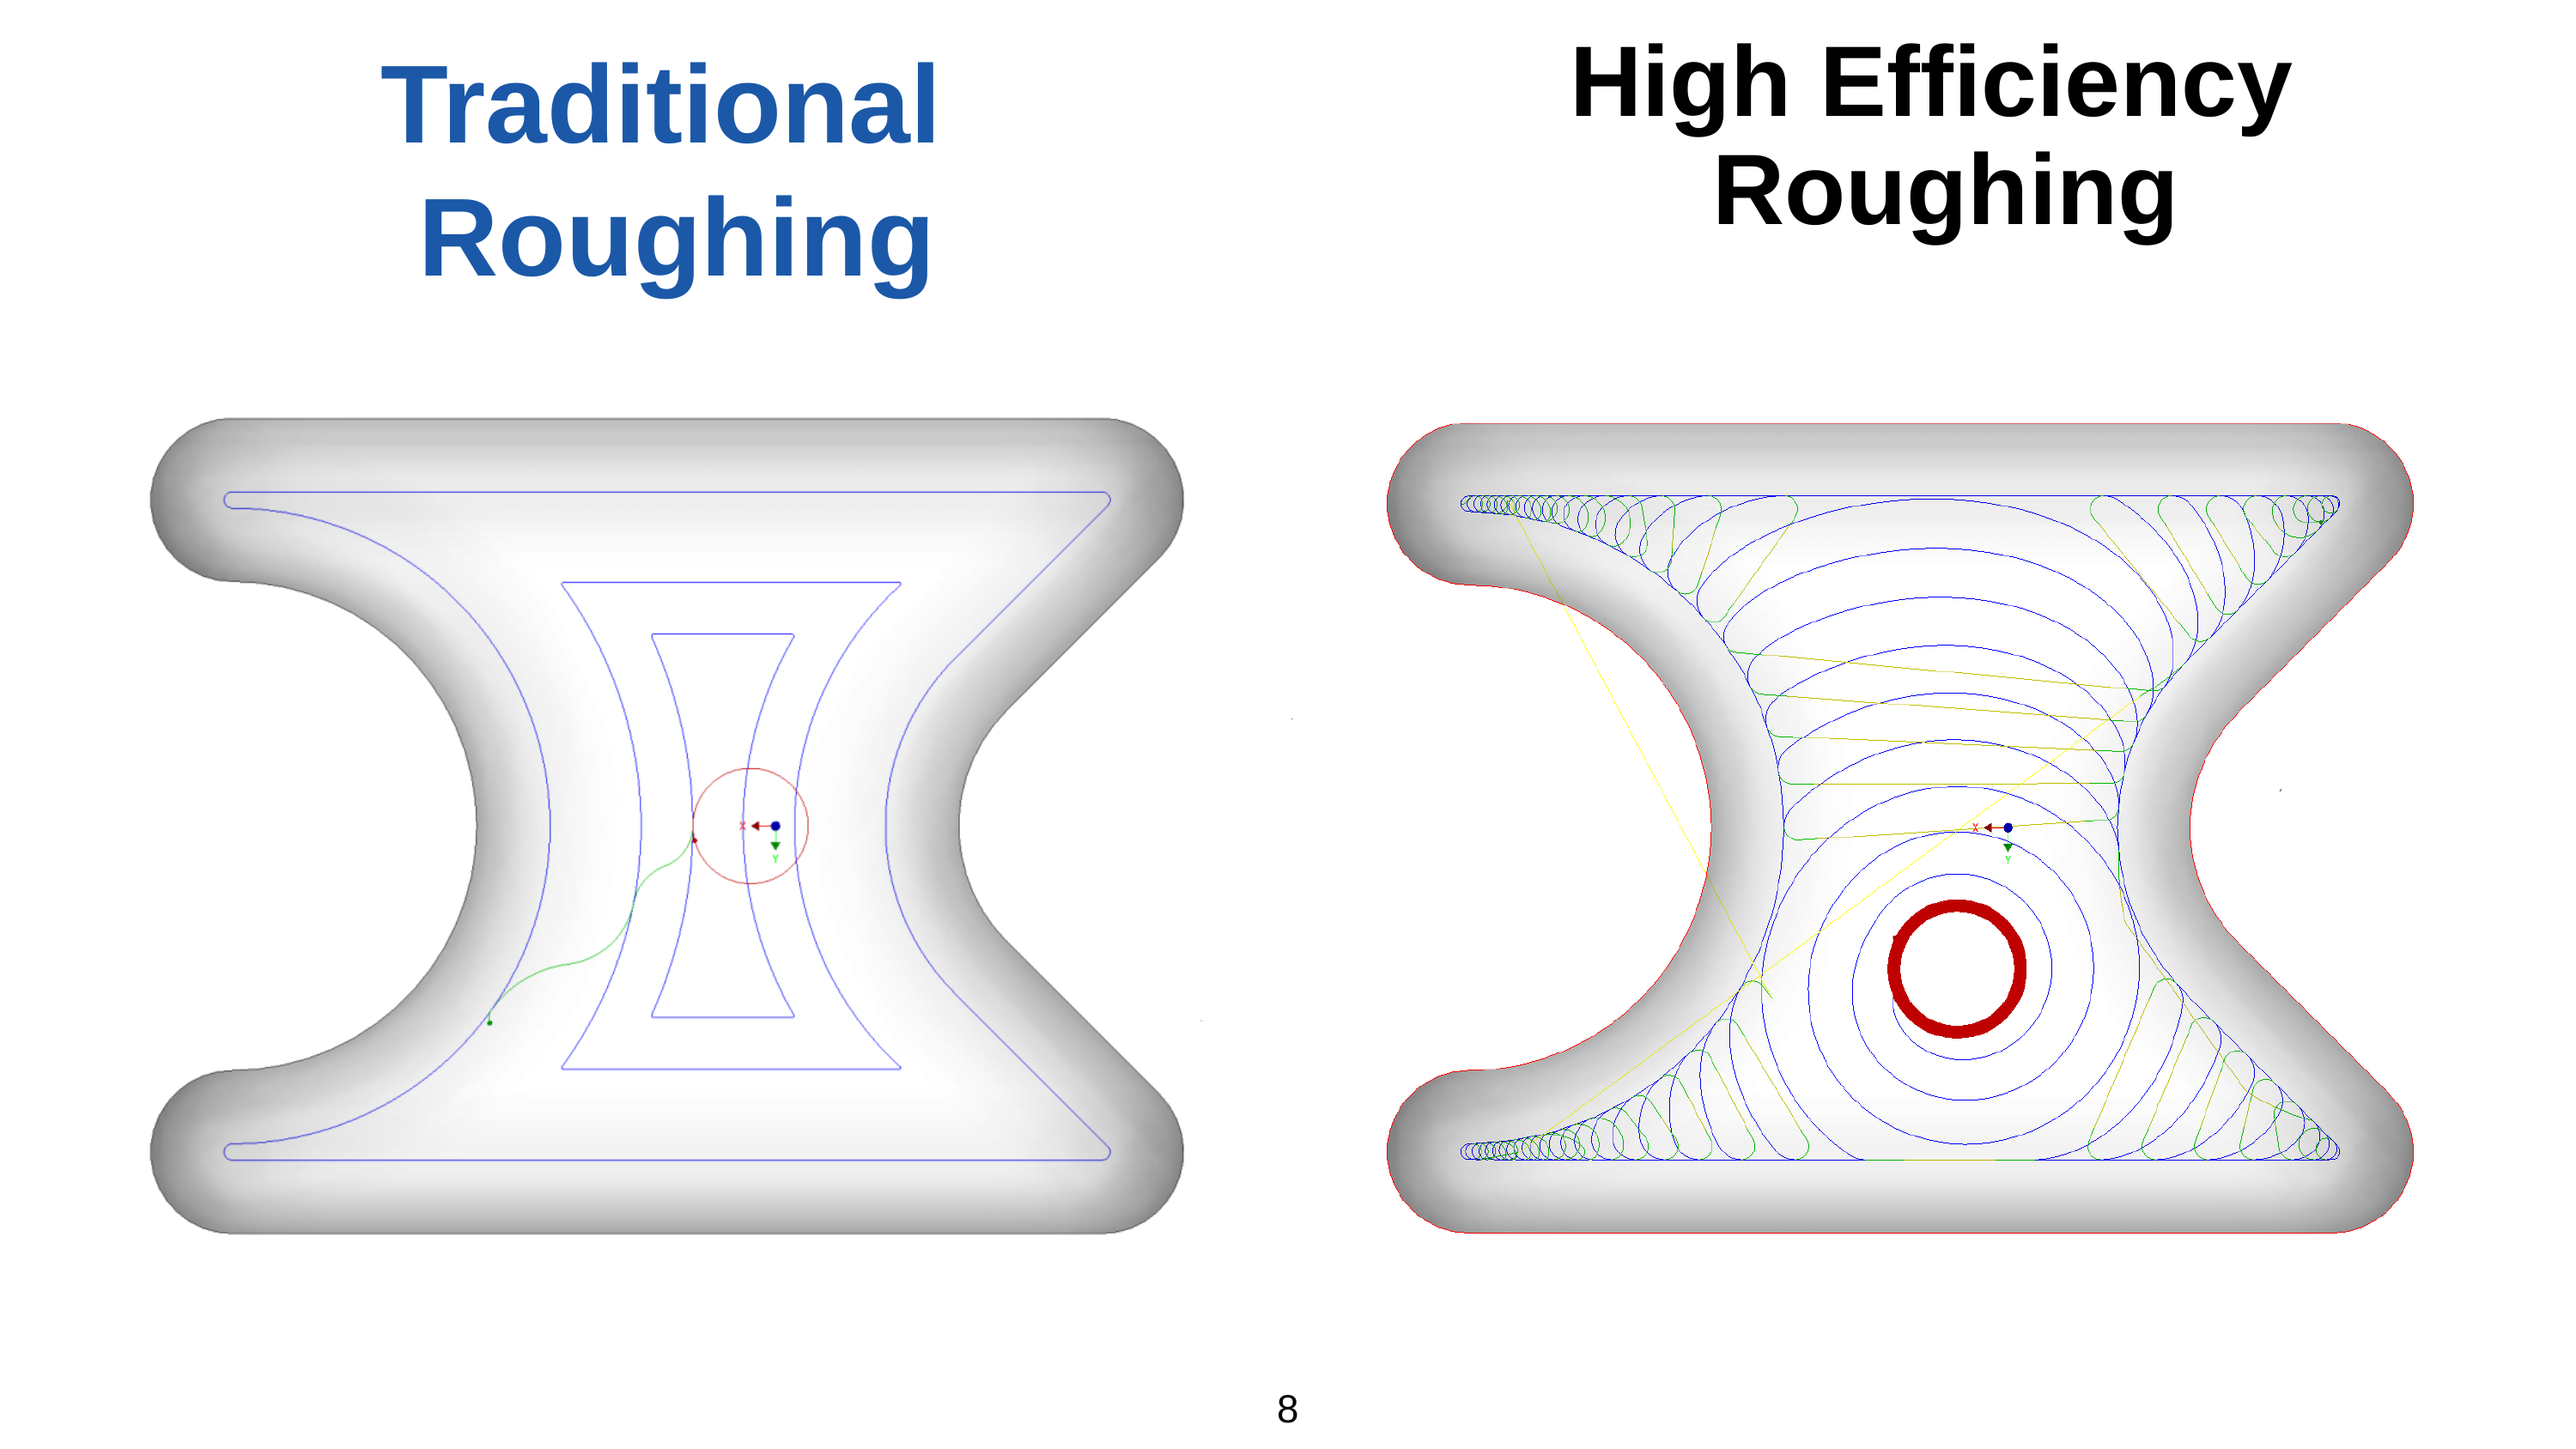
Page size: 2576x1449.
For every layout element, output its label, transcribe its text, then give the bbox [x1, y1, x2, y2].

title High Efficiency Roughing [1341, 25, 2523, 276]
text_box Traditional Roughing [87, 23, 1268, 358]
slide_number 8 [1235, 1368, 1341, 1446]
picture [1267, 357, 2576, 1300]
picture [141, 411, 1214, 1246]
